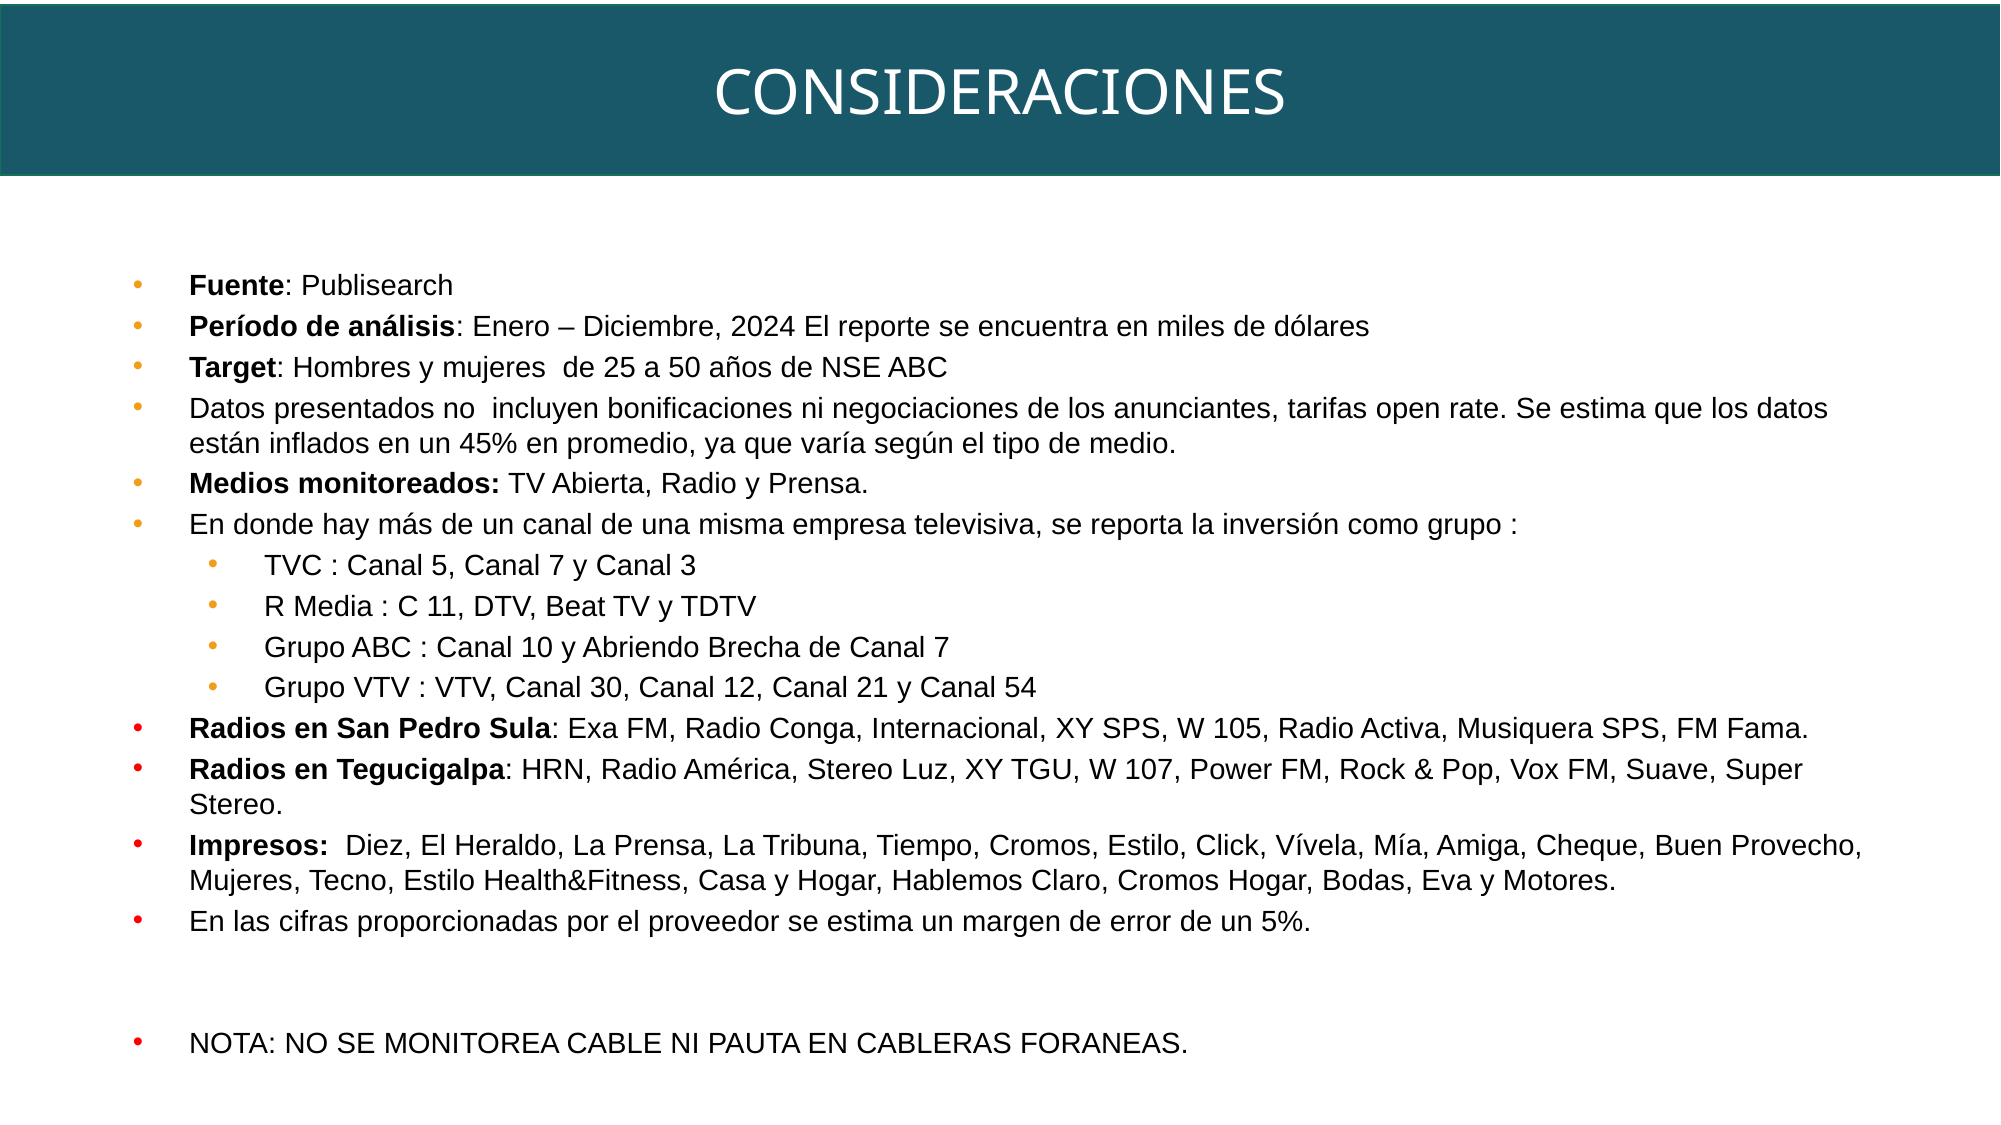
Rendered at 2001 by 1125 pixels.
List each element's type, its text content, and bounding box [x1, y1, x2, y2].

text_box CONSIDERACIONES [0, 4, 2000, 176]
text_box Fuente: Publisearch Período de análisis: Enero – Diciembre, 2024 El reporte se encuentra en miles de dólares Target: Hombres y mujeres de 25 a 50 años de NSE ABC Datos presentados no incluyen bonificaciones ni negociaciones de los anunciantes, tarifas open rate. Se estima que los datos están inflados en un 45% en promedio, ya que varía según el tipo de medio. Medios monitoreados: TV Abierta, Radio y Prensa. En donde hay más de un canal de una misma empresa televisiva, se reporta la inversión como grupo : TVC : Canal 5, Canal 7 y Canal 3 R Media : C 11, DTV, Beat TV y TDTV Grupo ABC : Canal 10 y Abriendo Brecha de Canal 7 Grupo VTV : VTV, Canal 30, Canal 12, Canal 21 y Canal 54 Radios en San Pedro Sula: Exa FM, Radio Conga, Internacional, XY SPS, W 105, Radio Activa, Musiquera SPS, FM Fama. Radios en Tegucigalpa: HRN, Radio América, Stereo Luz, XY TGU, W 107, Power FM, Rock & Pop, Vox FM, Suave, Super Stereo. Impresos: Diez, El Heraldo, La Prensa, La Tribuna, Tiempo, Cromos, Estilo, Click, Vívela, Mía, Amiga, Cheque, Buen Provecho, Mujeres, Tecno, Estilo Health&Fitness, Casa y Hogar, Hablemos Claro, Cromos Hogar, Bodas, Eva y Motores. En las cifras proporcionadas por el proveedor se estima un margen de error de un 5%. NOTA: NO SE MONITOREA CABLE NI PAUTA EN CABLERAS FORANEAS. [118, 259, 1905, 963]
